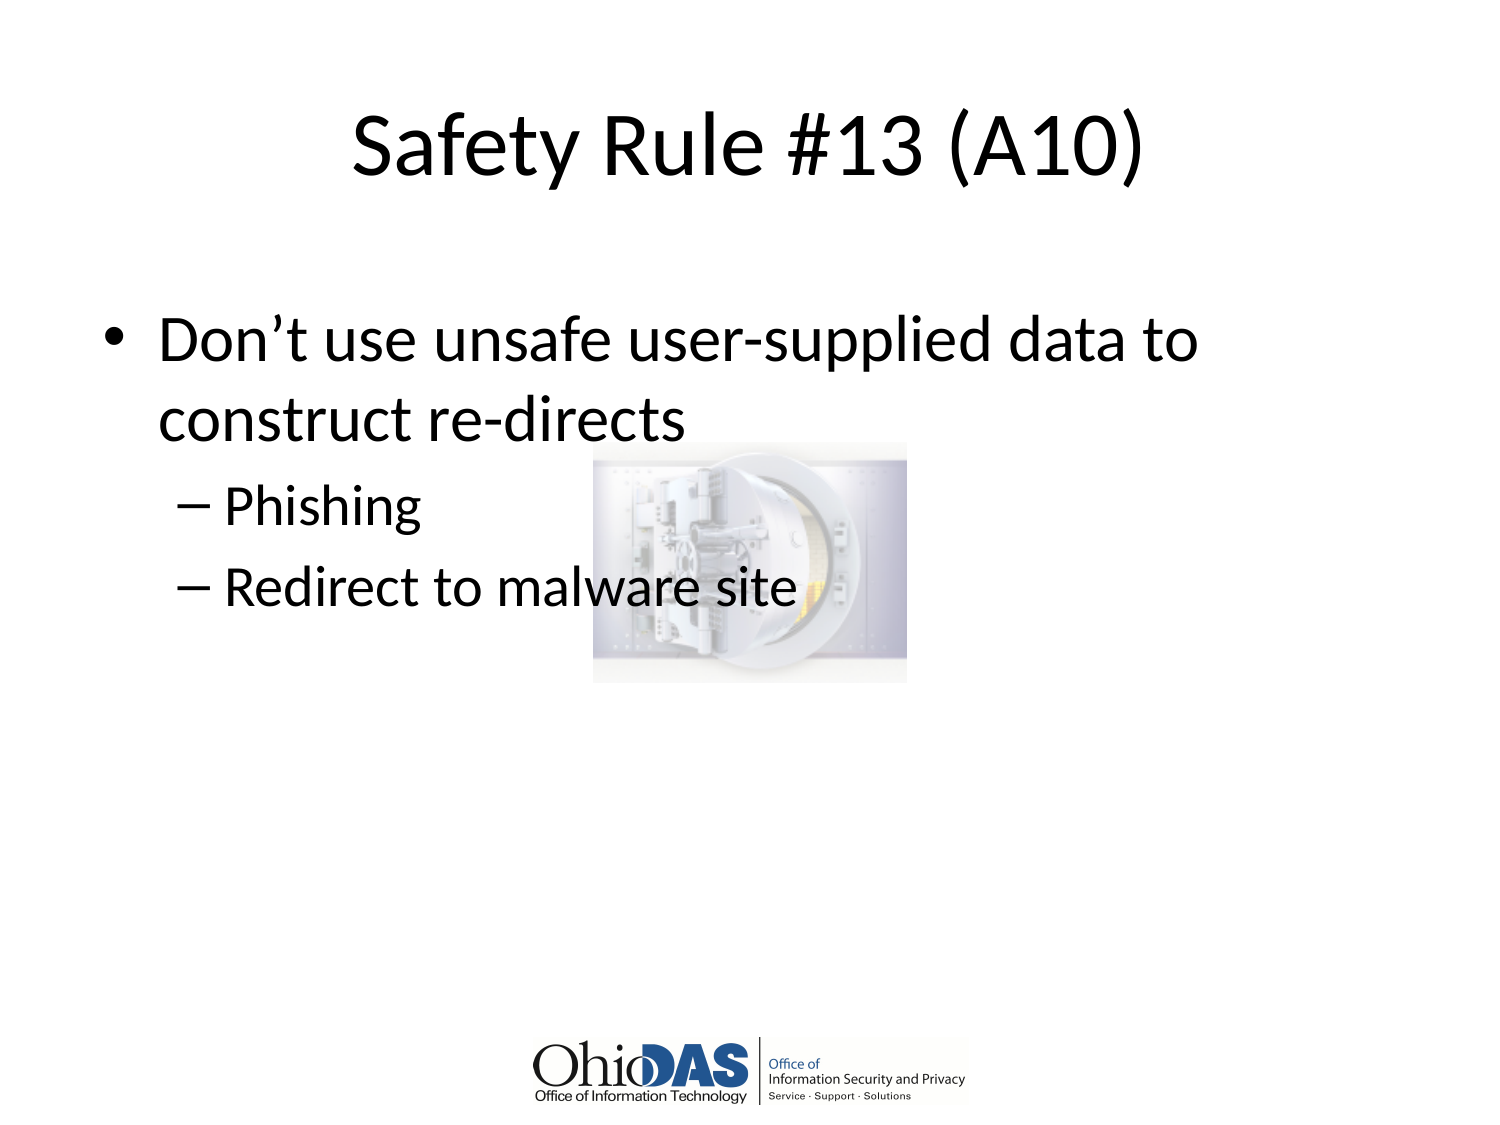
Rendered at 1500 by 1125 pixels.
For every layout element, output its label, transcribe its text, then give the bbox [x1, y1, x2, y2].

list Don’t use unsafe user-supplied data to construct re-directs Phishing Redirect to malware site [87, 287, 1425, 1013]
picture [533, 1037, 969, 1105]
title Safety Rule #13 (A10) [75, 45, 1425, 233]
